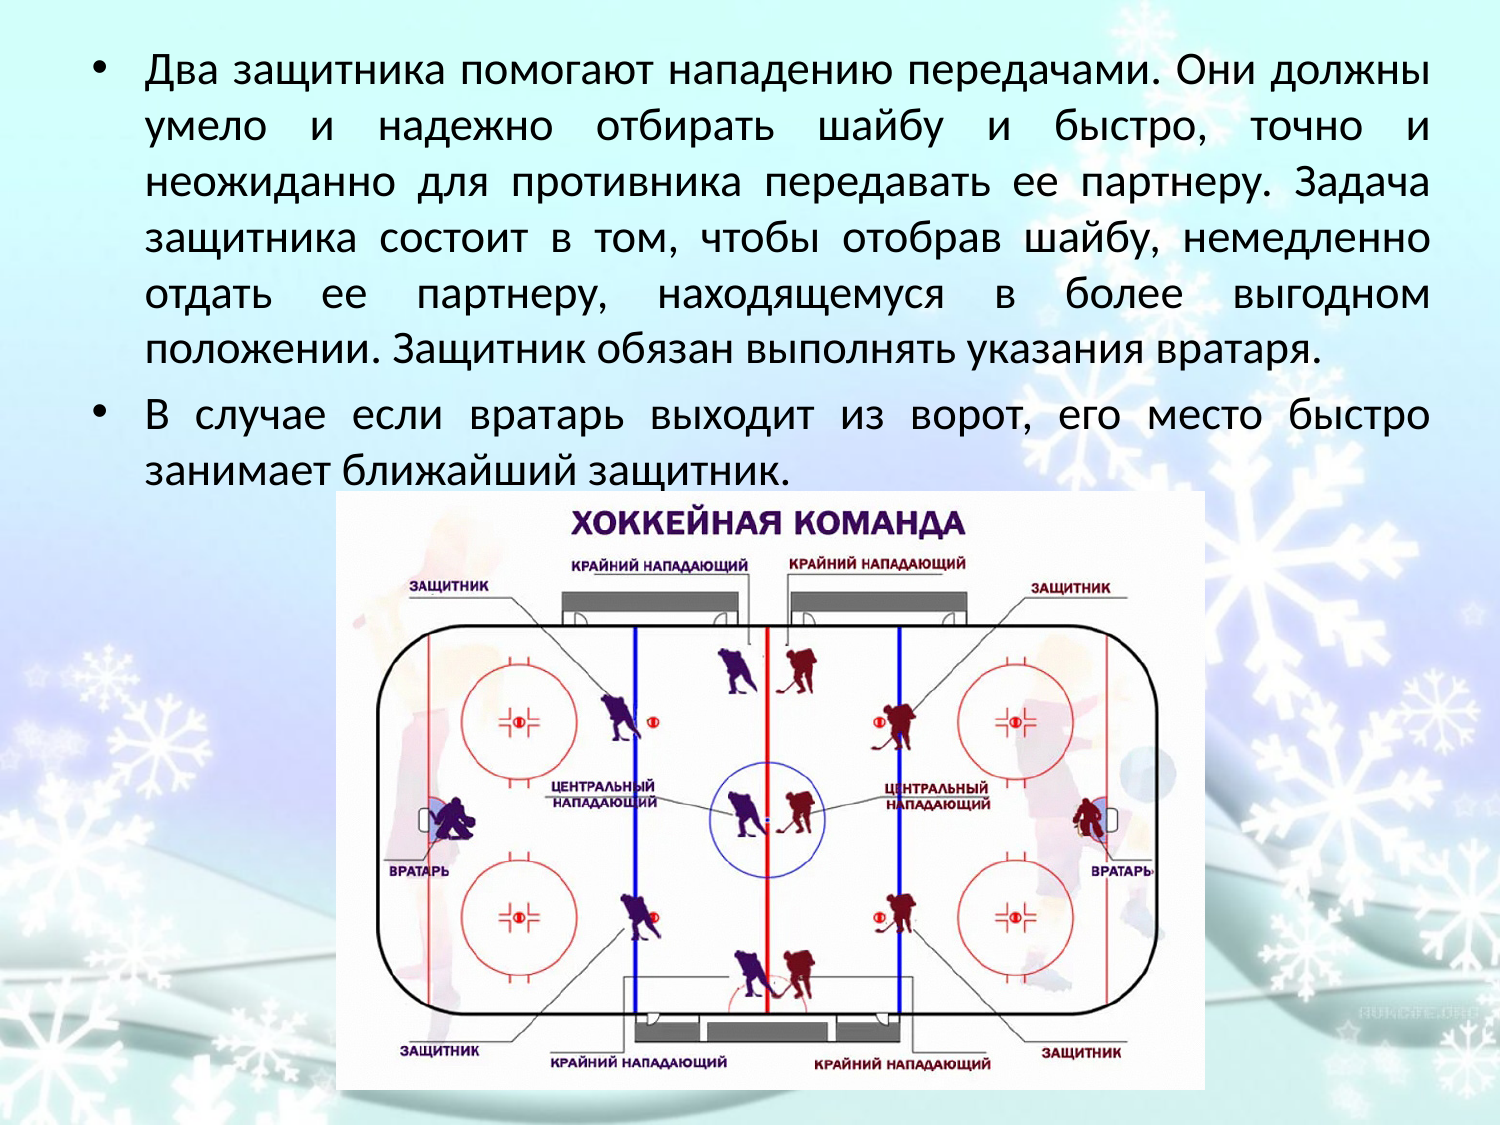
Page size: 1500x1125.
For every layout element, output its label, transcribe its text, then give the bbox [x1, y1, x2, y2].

picture [0, 0, 1500, 1125]
list Два защитника помогают нападению передачами. Они должны умело и надежно отбирать шайбу и быстро, точно и неожиданно для противника передавать ее партнеру. Задача защитника состоит в том, чтобы отобрав шайбу, немедленно отдать ее партнеру, находящемуся в более выгодном положении. Защитник обязан выполнять указания вратаря. В случае если вратарь выходит из ворот, его место быстро занимает ближайший защитник. [76, 30, 1447, 504]
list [336, 491, 1206, 1090]
